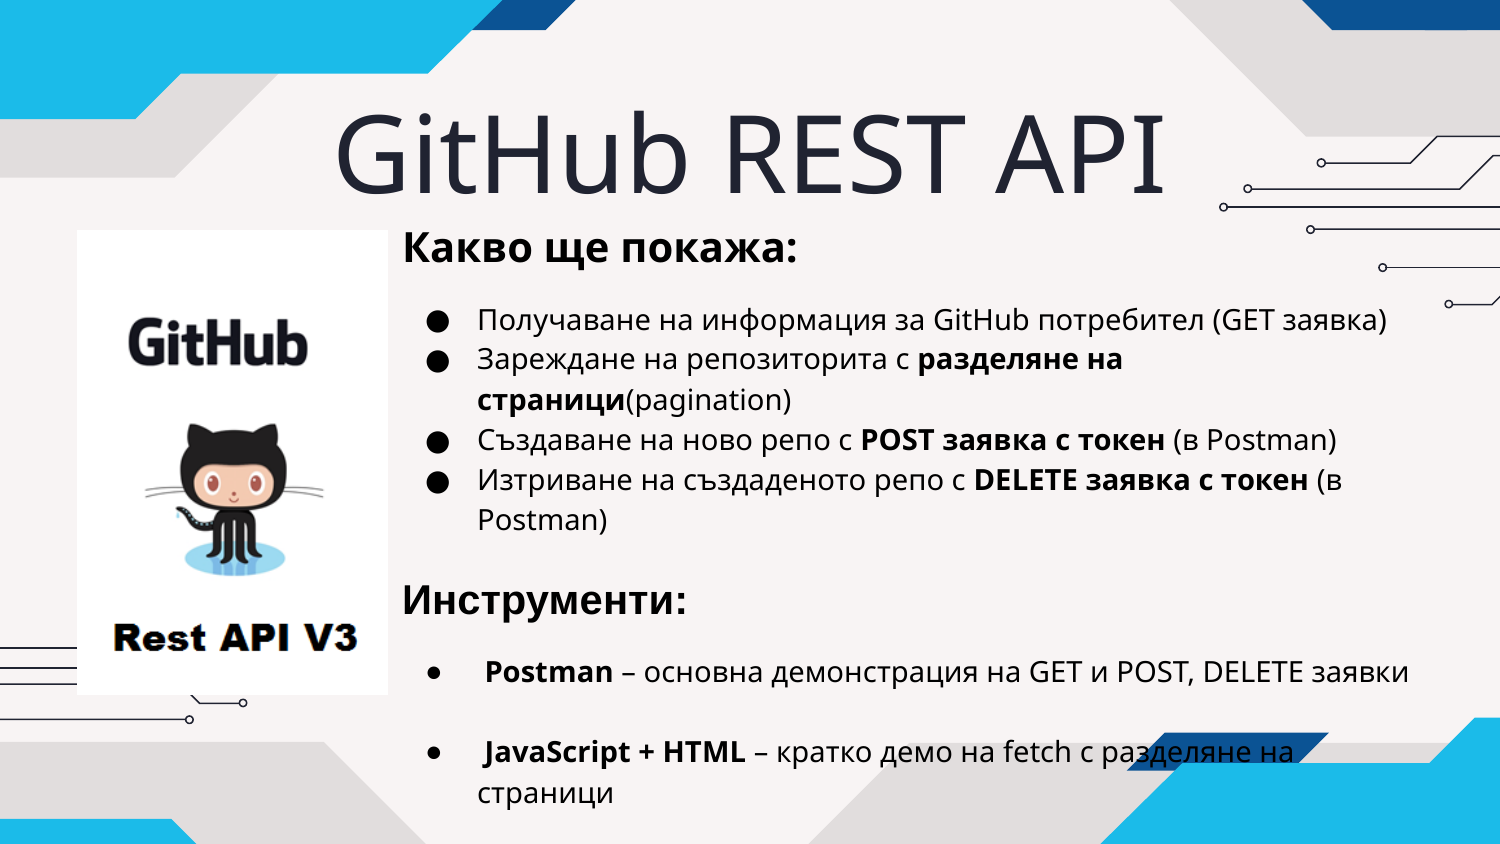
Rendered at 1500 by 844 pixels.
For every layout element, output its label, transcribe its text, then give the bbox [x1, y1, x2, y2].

picture [76, 229, 388, 696]
text_box Какво ще покажа: Получаване на информация за GitHub потребител (GET заявка) Зареждане на репозиторита с разделяне на страници(pagination) Създаване на ново репо с POST заявка с токен (в Postman) Изтриване на създаденото репо с DELETE заявка с токен (в Postman) Инструменти: Postman – основна демонстрация на GET и POST, DELETE заявки JavaScript + HTML – кратко демо на fetch с разделяне на страници [387, 198, 1434, 695]
title GitHub REST API [290, 94, 1210, 228]
